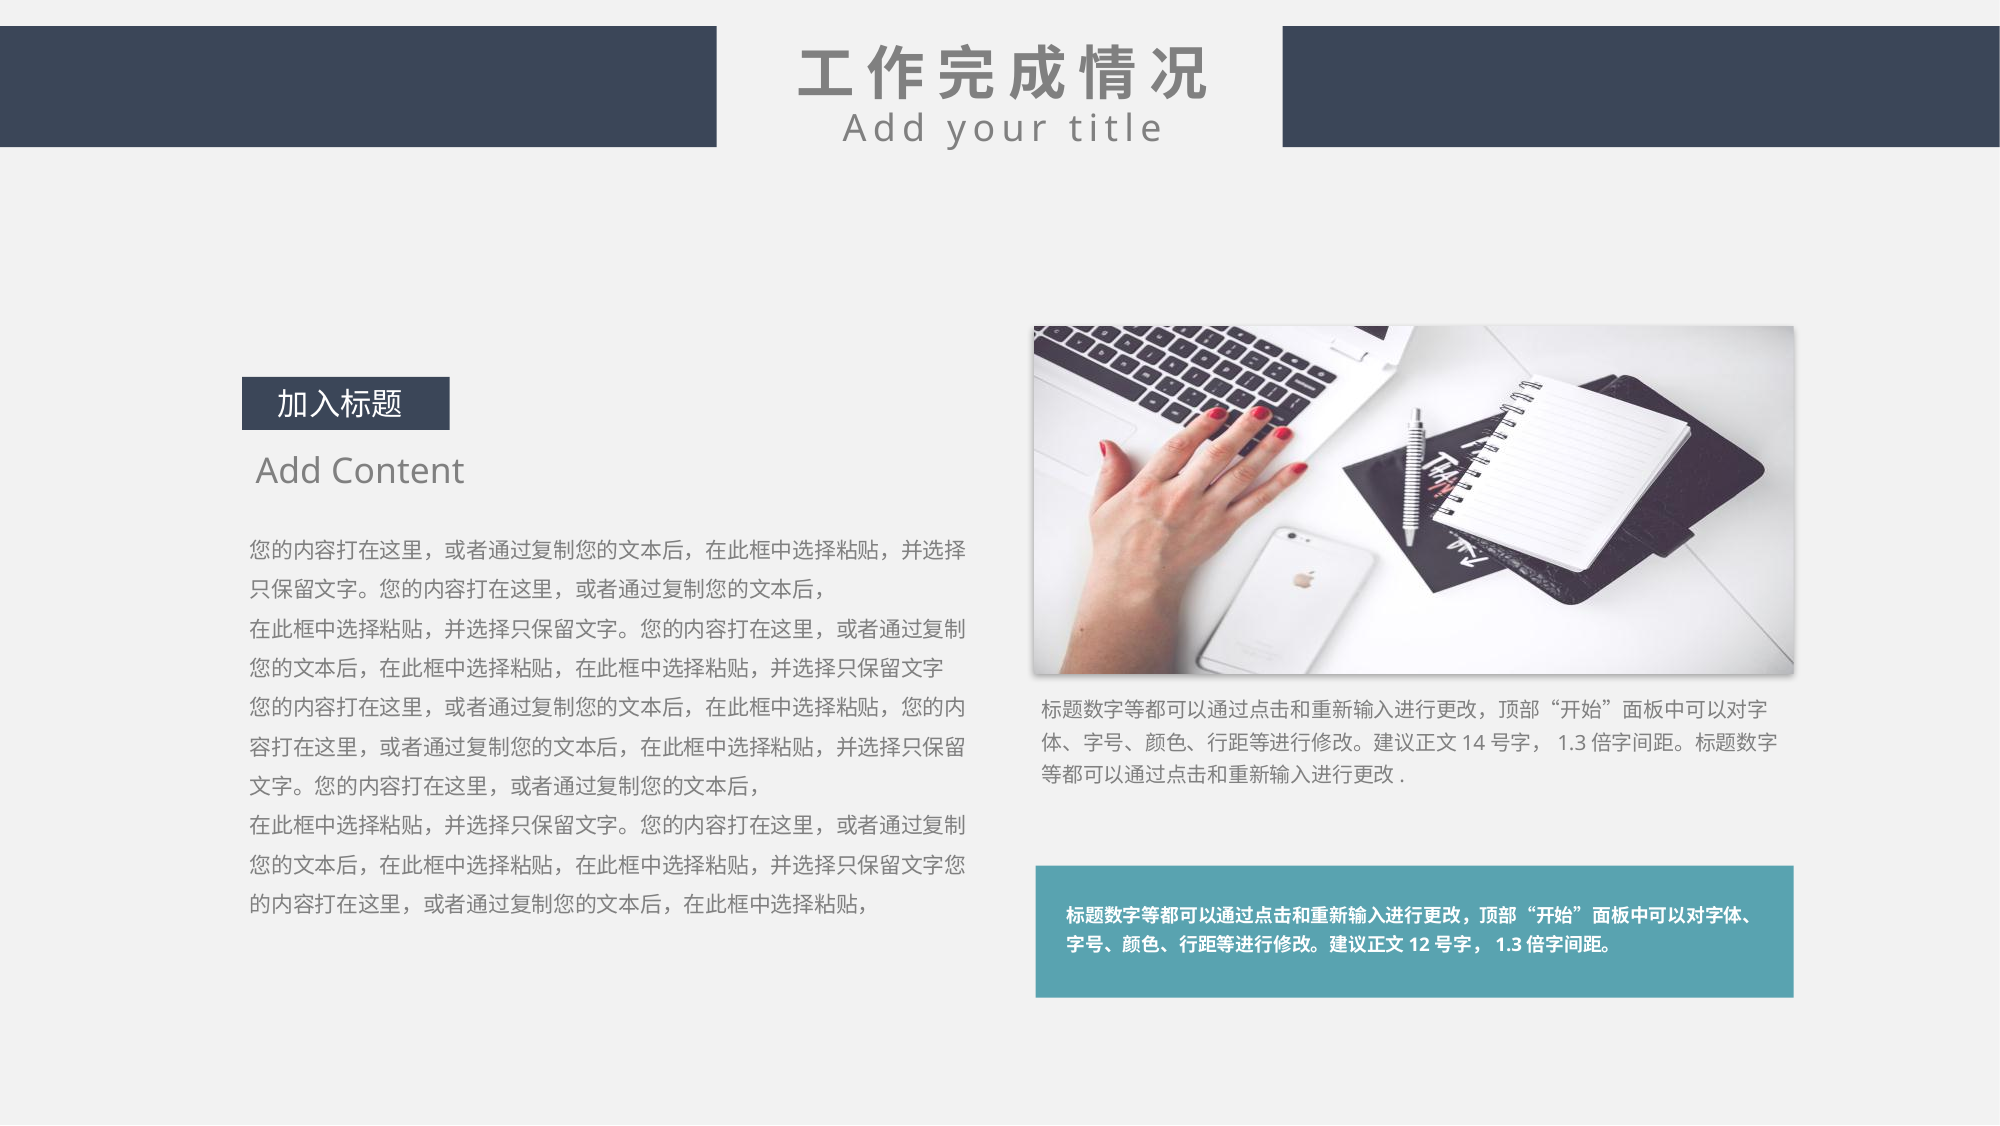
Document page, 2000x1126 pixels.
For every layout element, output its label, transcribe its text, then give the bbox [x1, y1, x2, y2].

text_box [240, 376, 503, 499]
text_box 您的内容打在这里，或者通过复制您的文本后，在此框中选择粘贴，并选择只保留文字。您的内容打在这里，或者通过复制您的文本后， 在此框中选择粘贴，并选择只保留文字。您的内容打在这里，或者通过复制您的文本后，在此框中选择粘贴，在此框中选择粘贴，并选择只保留文字 您的内容打在这里，或者通过复制您的文本后，在此框中选择粘贴，您的内容打在这里，或者通过复制您的文本后，在此框中选择粘贴，并选择只保留文字。您的内容打在这里，或者通过复制您的文本后， 在此框中选择粘贴，并选择只保留文字。您的内容打在这里，或者通过复制您的文本后，在此框中选择粘贴，在此框中选择粘贴，并选择只保留文字您的内容打在这里，或者通过复制您的文本后，在此框中选择粘贴， [241, 519, 979, 961]
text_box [1026, 325, 1796, 998]
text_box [0, 25, 2000, 158]
